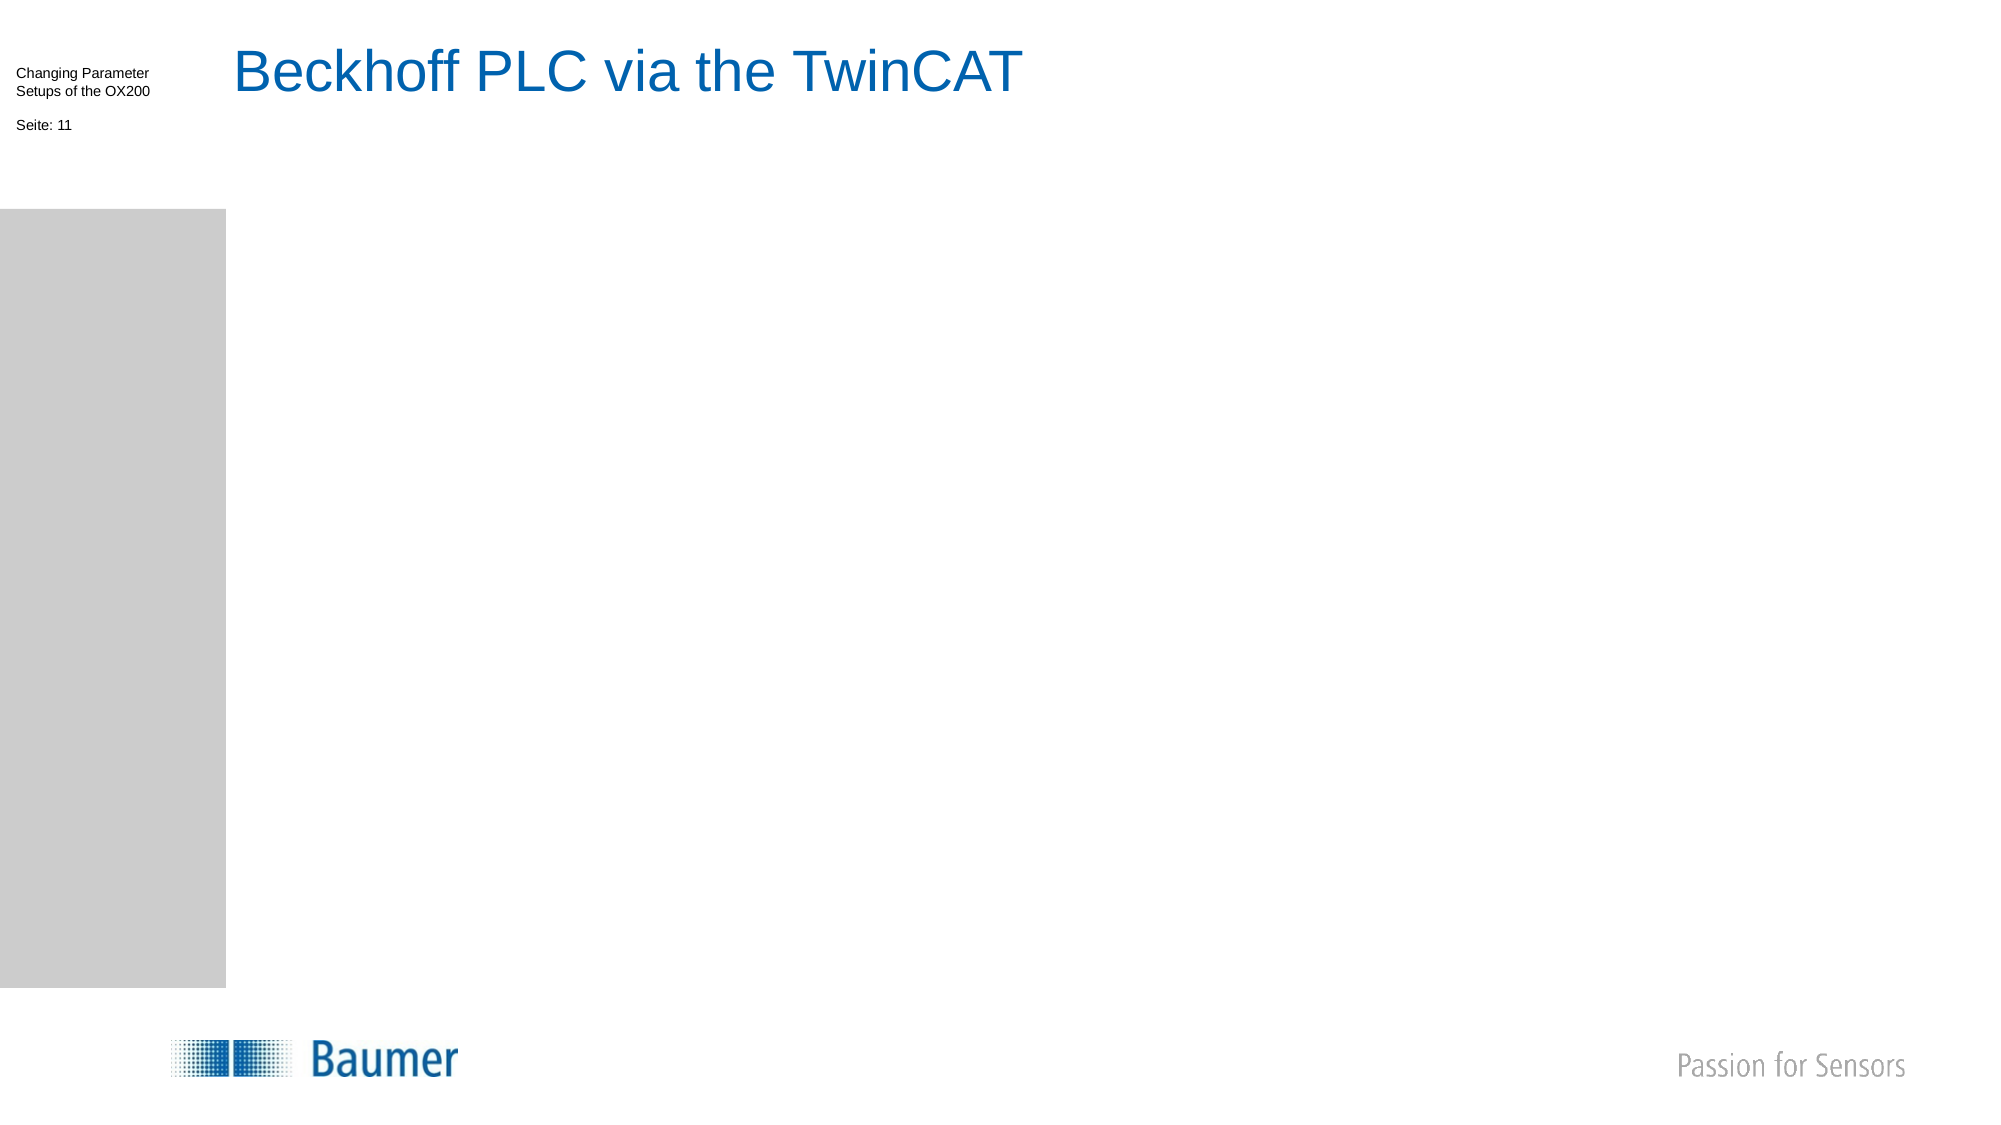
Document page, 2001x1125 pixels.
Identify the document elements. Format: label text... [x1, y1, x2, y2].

slide_number Seite: 11 [16, 118, 198, 131]
slide_number Changing Parameter Setups of the OX200 [16, 64, 198, 77]
picture [1679, 1051, 1905, 1077]
title Beckhoff PLC via the TwinCAT [233, 38, 1904, 185]
picture [171, 1040, 458, 1077]
